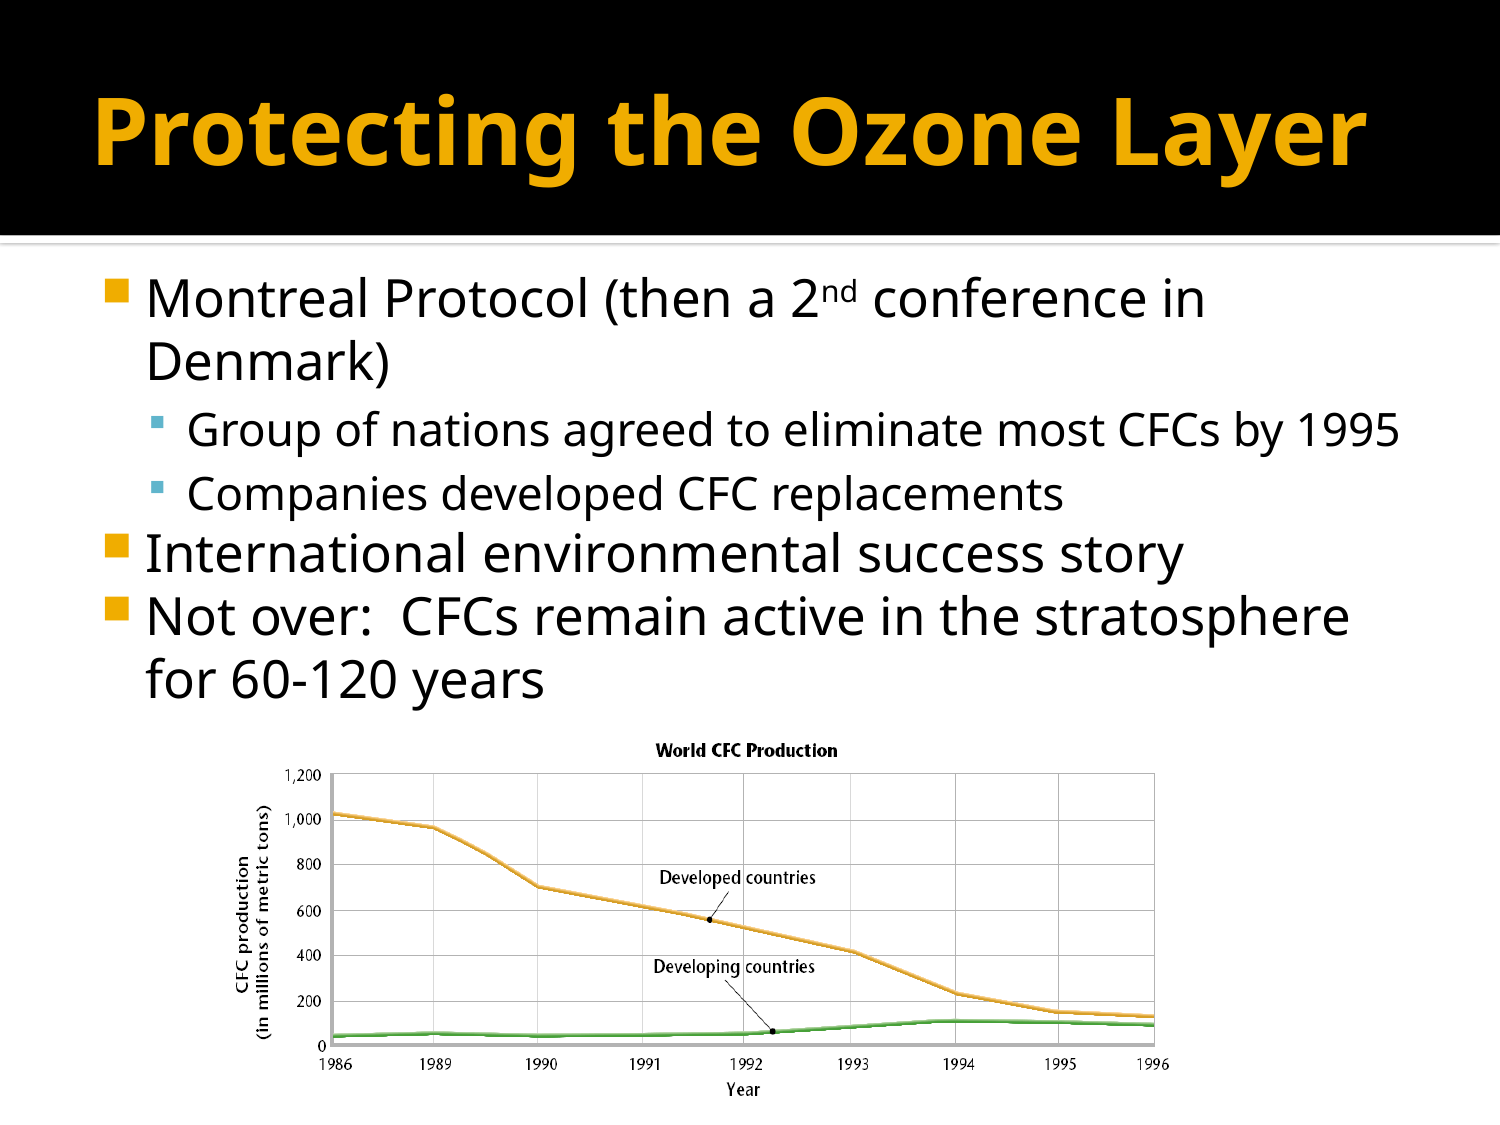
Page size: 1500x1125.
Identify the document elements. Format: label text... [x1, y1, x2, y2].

picture [224, 737, 1175, 1100]
list Montreal Protocol (then a 2nd conference in Denmark) Group of nations agreed to eliminate most CFCs by 1995 Companies developed CFC replacements International environmental success story Not over: CFCs remain active in the stratosphere for 60-120 years [75, 249, 1425, 763]
title Protecting the Ozone Layer [75, 25, 1425, 231]
